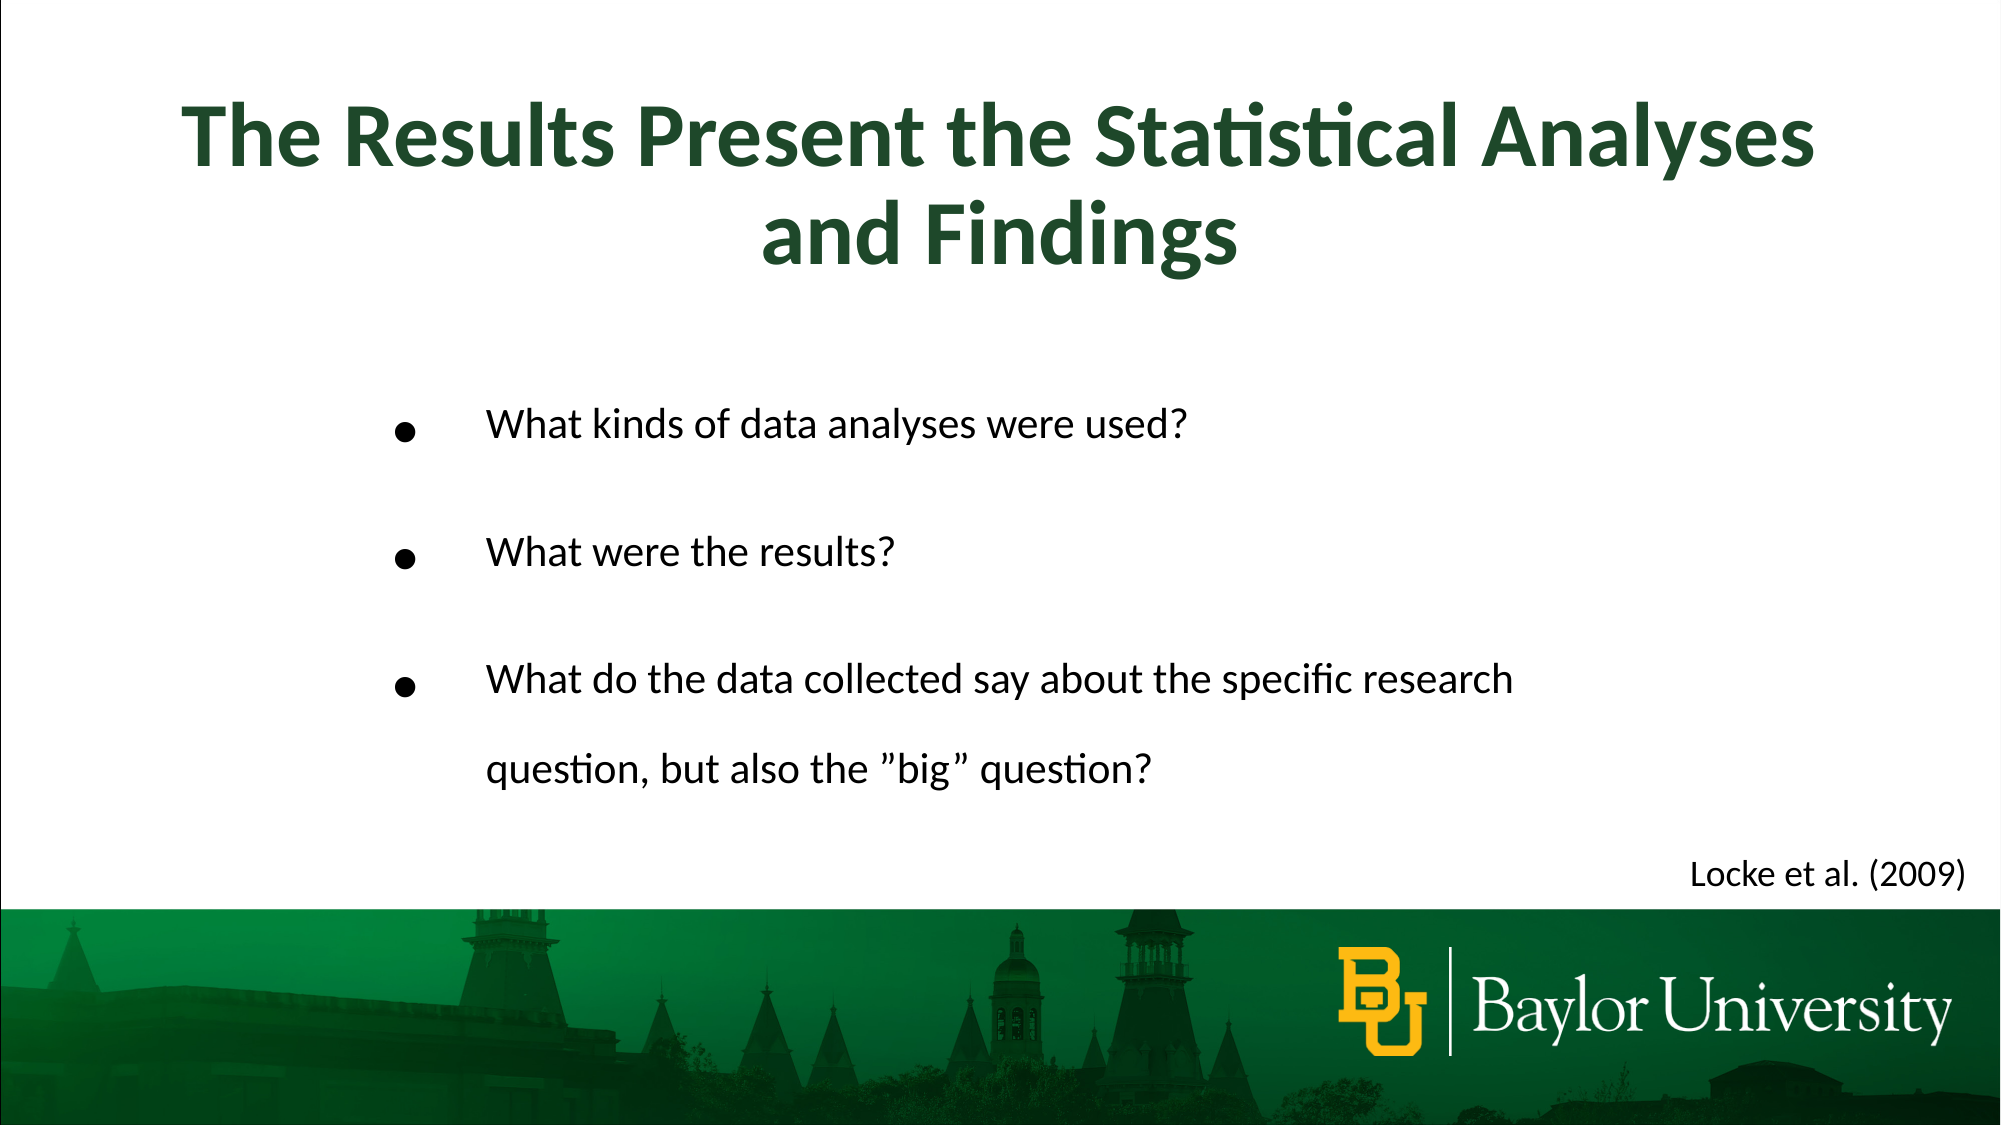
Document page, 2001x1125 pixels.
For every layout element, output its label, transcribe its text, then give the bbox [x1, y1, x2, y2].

text_box Locke et al. (2009) [1556, 841, 1982, 902]
text_box What kinds of data analyses were used? What were the results? What do the data collected say about the specific research question, but also the ”big” question? [377, 378, 1623, 829]
picture [0, 0, 2001, 1125]
text_box The Results Present the Statistical Analyses and Findings [92, 79, 1908, 224]
